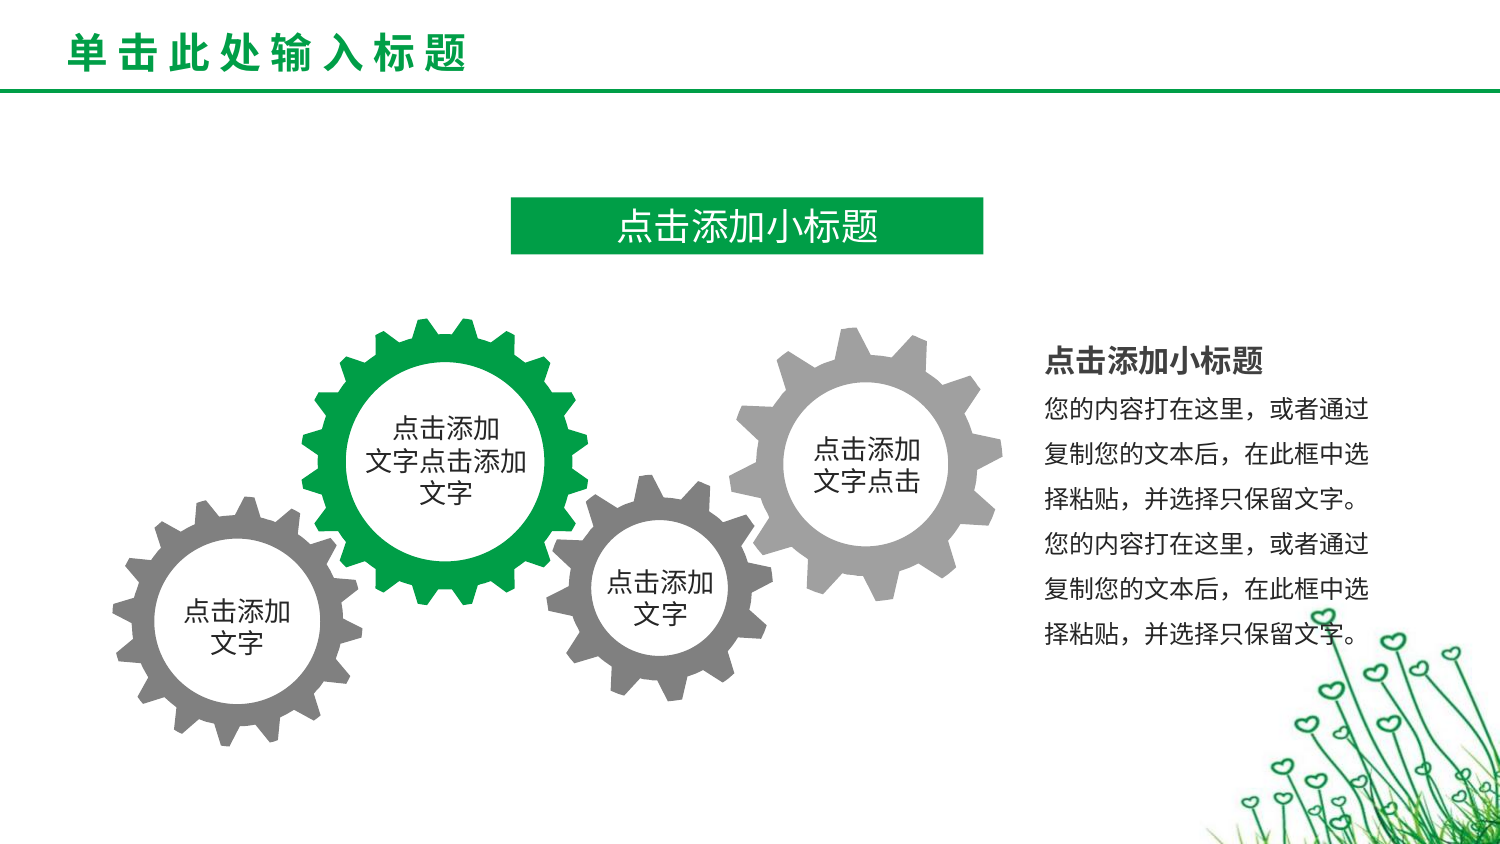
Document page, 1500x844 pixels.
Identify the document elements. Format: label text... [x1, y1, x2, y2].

text_box 点击添加 文字 [592, 559, 727, 636]
text_box 点击添加 文字点击 [784, 426, 948, 503]
text_box 点击添加小标题 [509, 195, 985, 256]
text_box 点击添加 文字 [168, 588, 307, 665]
picture [383, 363, 526, 406]
picture [383, 515, 528, 561]
text_box 点击添加 文字点击添加 文字 [348, 406, 544, 515]
text_box 点击添加小标题 您的内容打在这里，或者通过复制您的文本后，在此框中选择粘贴，并选择只保留文字。 您的内容打在这里，或者通过复制您的文本后，在此框中选择粘贴，并选择只保留文字。 [1033, 317, 1387, 654]
picture [383, 307, 1500, 844]
text_box [728, 327, 1003, 602]
text_box [301, 318, 589, 606]
text_box [546, 474, 773, 702]
text_box [112, 496, 363, 747]
